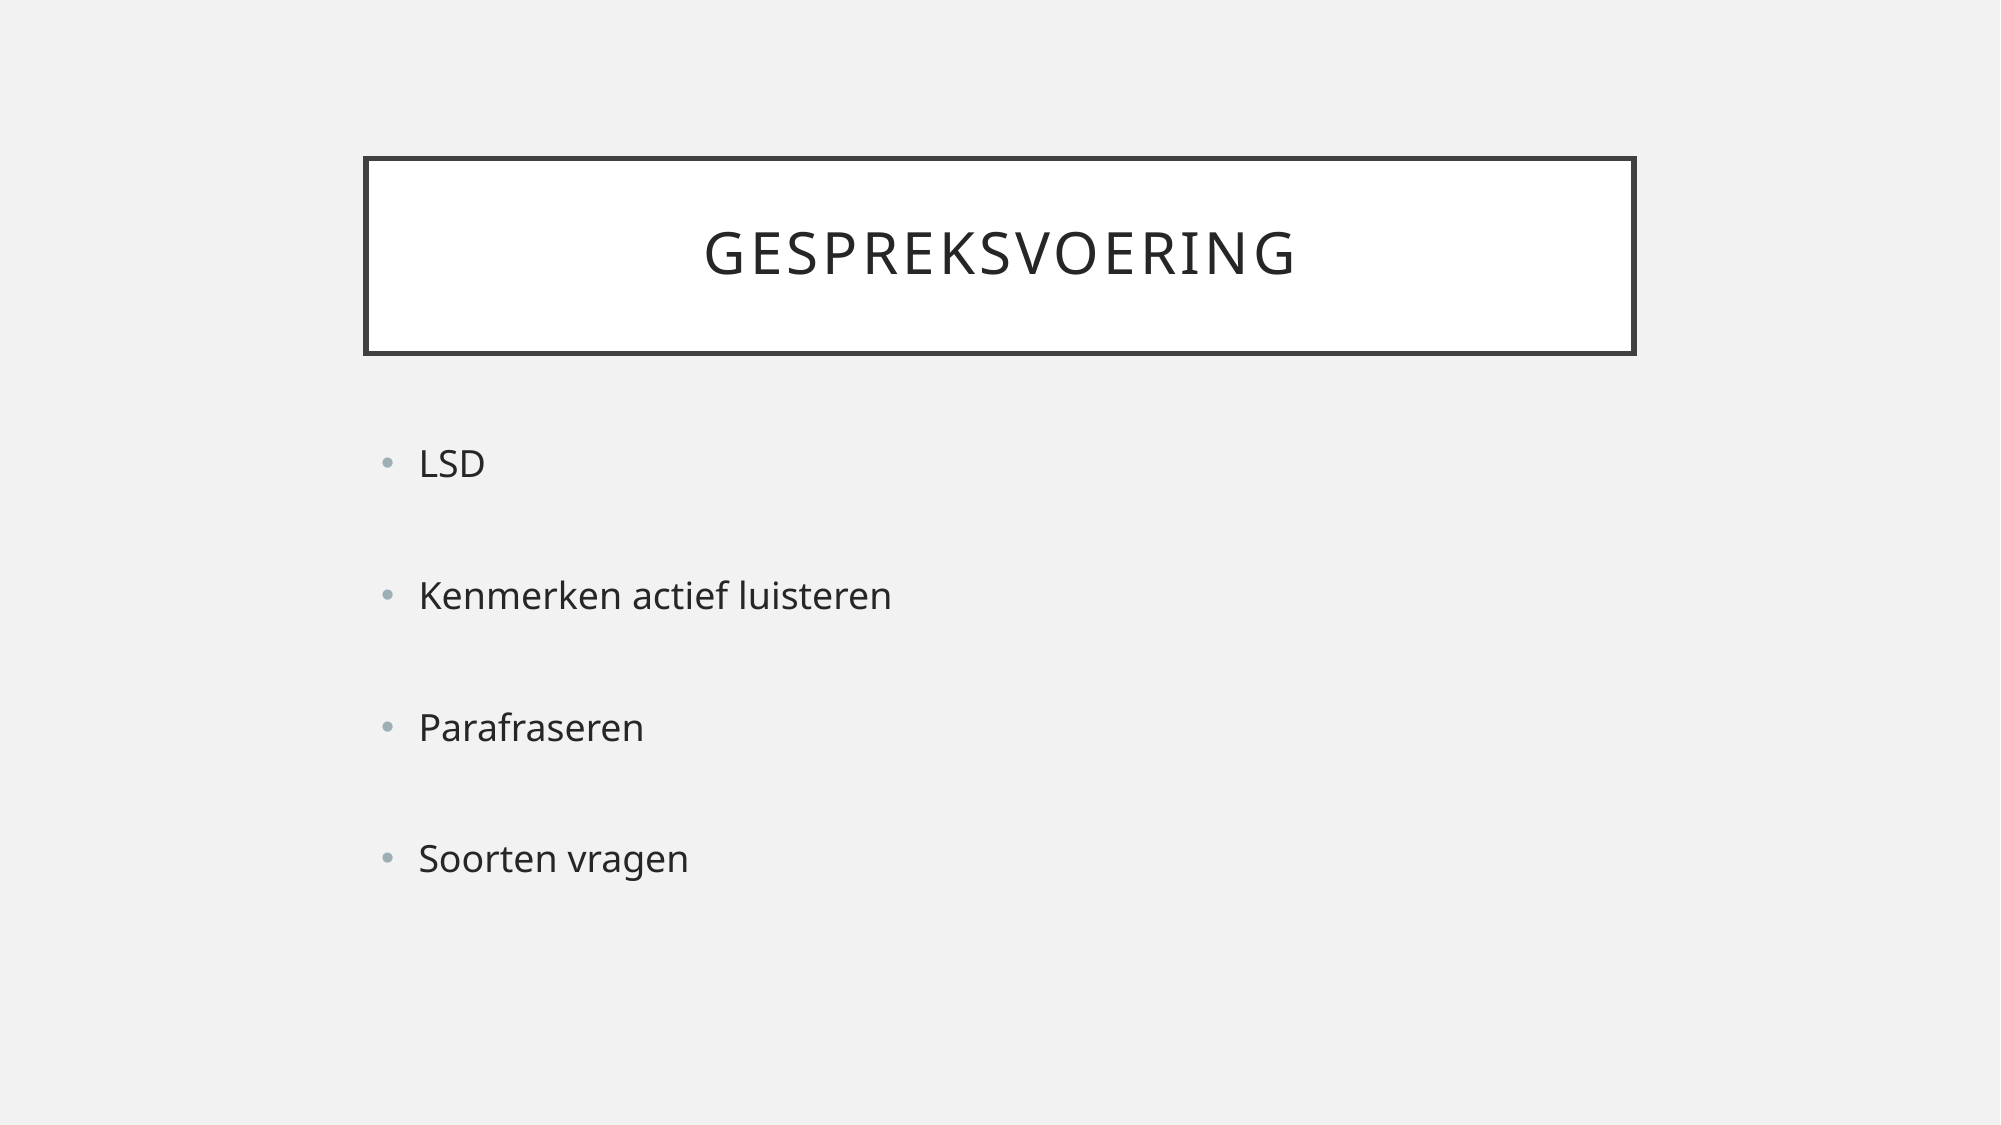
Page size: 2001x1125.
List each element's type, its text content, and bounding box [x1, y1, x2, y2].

title gespreksvoering [363, 156, 1637, 356]
list LSD Kenmerken actief luisteren Parafraseren Soorten vragen [366, 432, 1634, 942]
